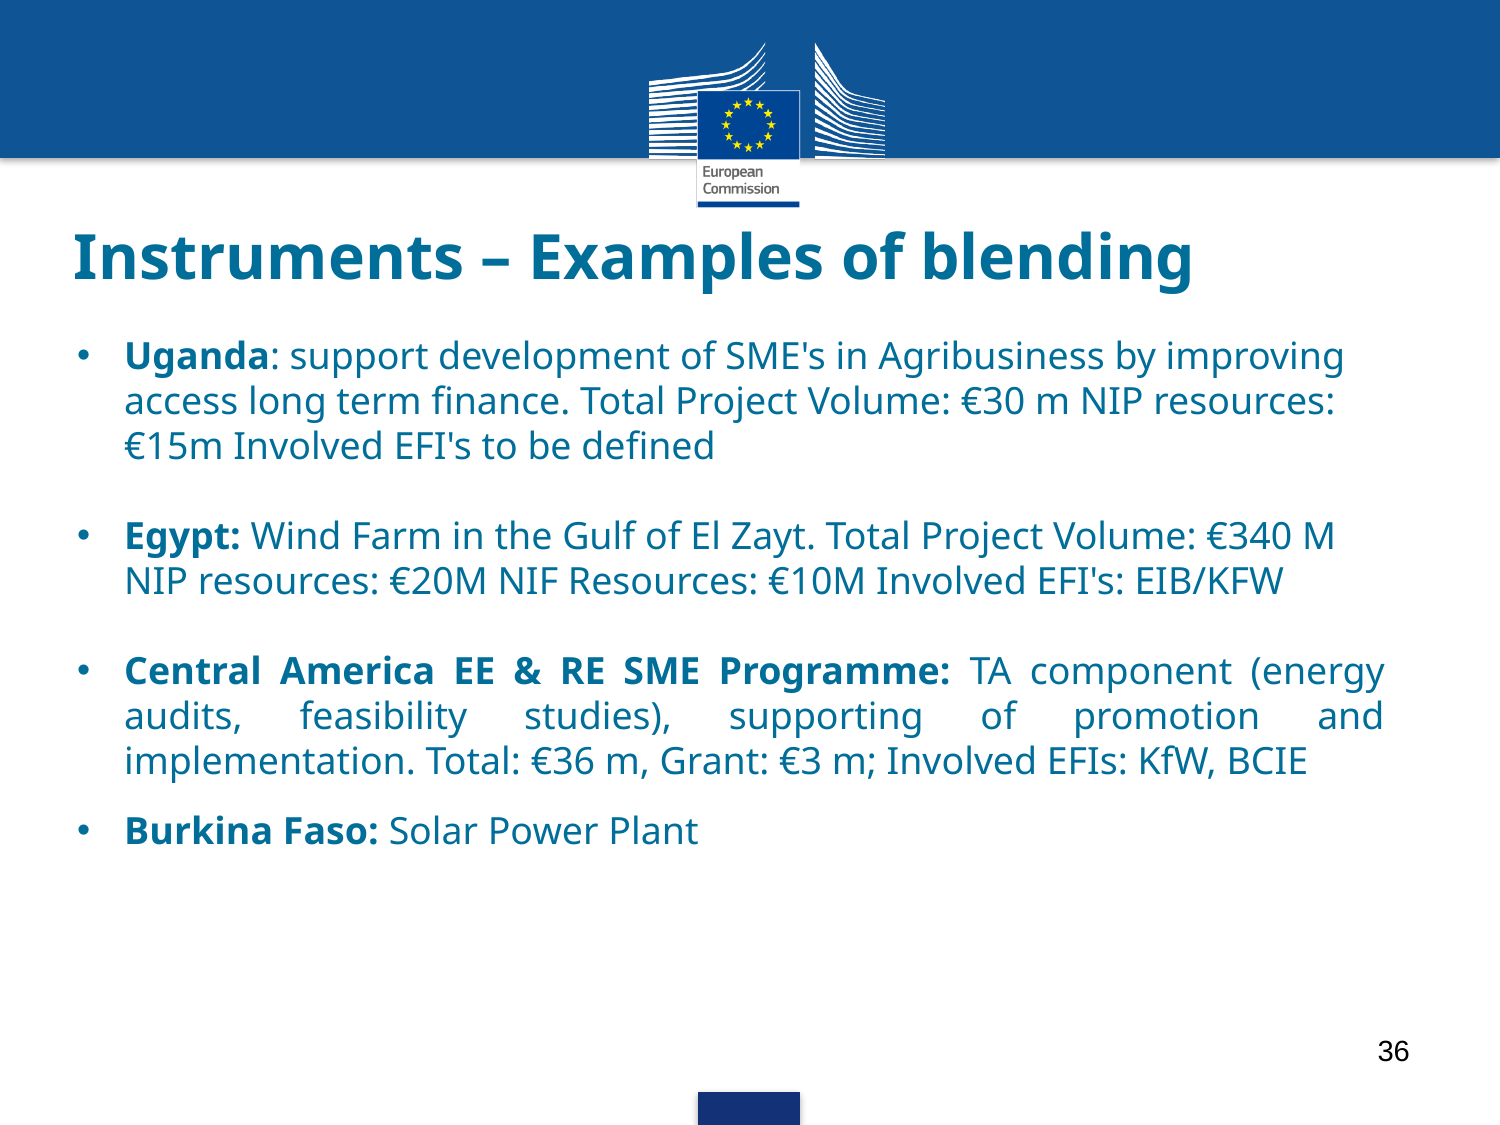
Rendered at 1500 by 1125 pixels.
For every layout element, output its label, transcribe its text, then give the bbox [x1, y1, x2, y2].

slide_number 36 [1074, 1024, 1426, 1103]
text_box Instruments – Examples of blending [0, 209, 1424, 300]
picture [649, 42, 885, 208]
text_box Uganda: support development of SME's in Agribusiness by improving access long term finance. Total Project Volume: €30 m NIP resources: €15m Involved EFI's to be defined Egypt: Wind Farm in the Gulf of El Zayt. Total Project Volume: €340 M NIP resources: €20M NIF Resources: €10M Involved EFI's: EIB/KFW Central America EE & RE SME Programme: TA component (energy audits, feasibility studies), supporting of promotion and implementation. Total: €36 m, Grant: €3 m; Involved EFIs: KfW, BCIE Burkina Faso: Solar Power Plant [62, 324, 1400, 860]
